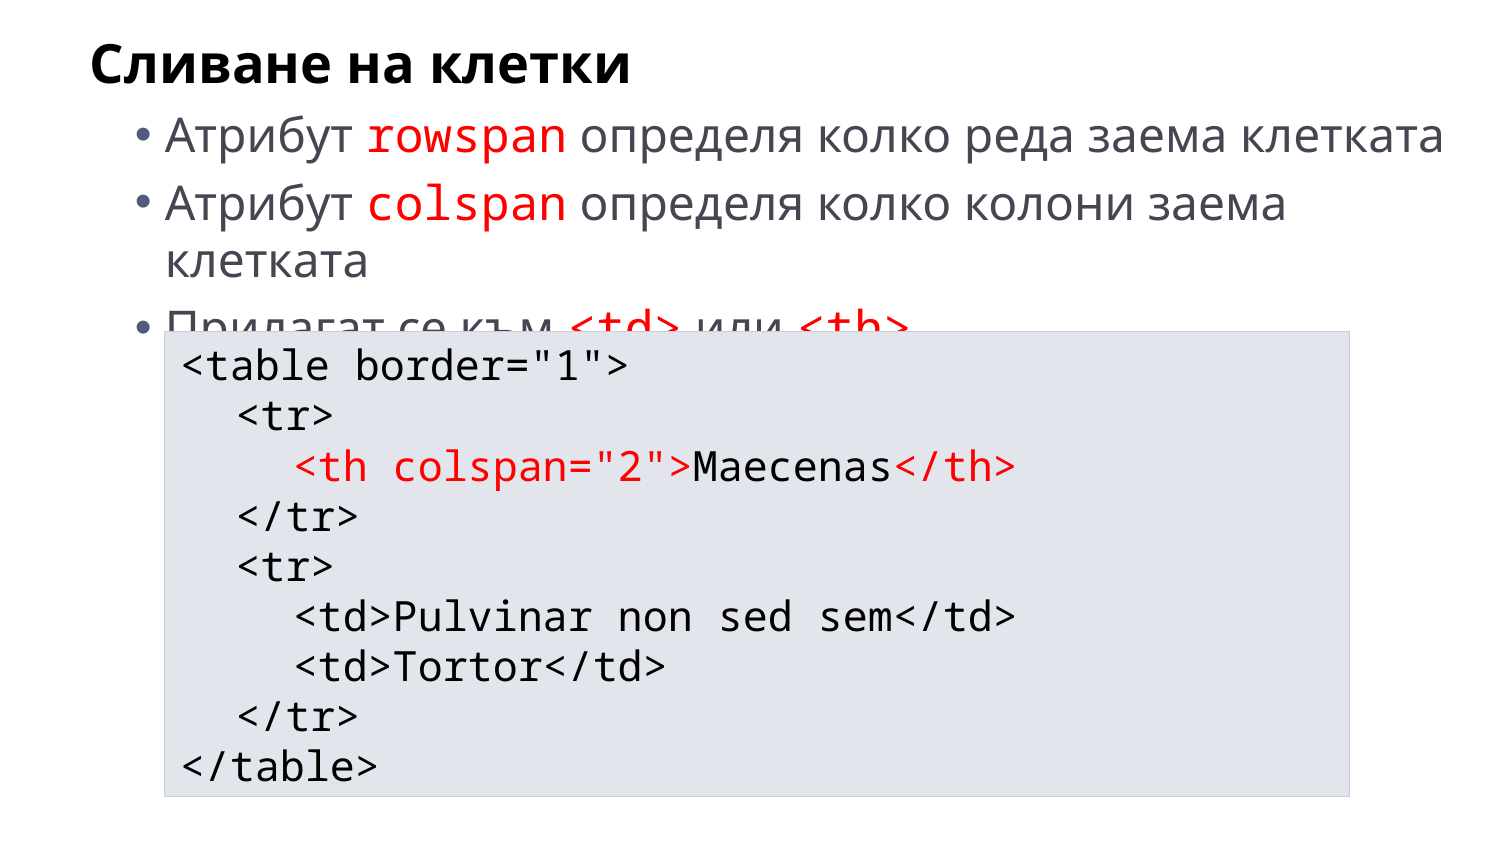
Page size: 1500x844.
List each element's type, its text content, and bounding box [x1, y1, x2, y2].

text_box <table border="1"> <tr> <th colspan="2">Maecenas</th> </tr> <tr> <td>Pulvinar non sed sem</td> <td>Tortor</td> </tr> </table> [164, 331, 1350, 797]
list Сливане на клетки Атрибут rowspan определя колко реда заема клетката Атрибут colspan определя колко колони заема клетката Прилагат се към <td> или <th> [75, 21, 1475, 835]
